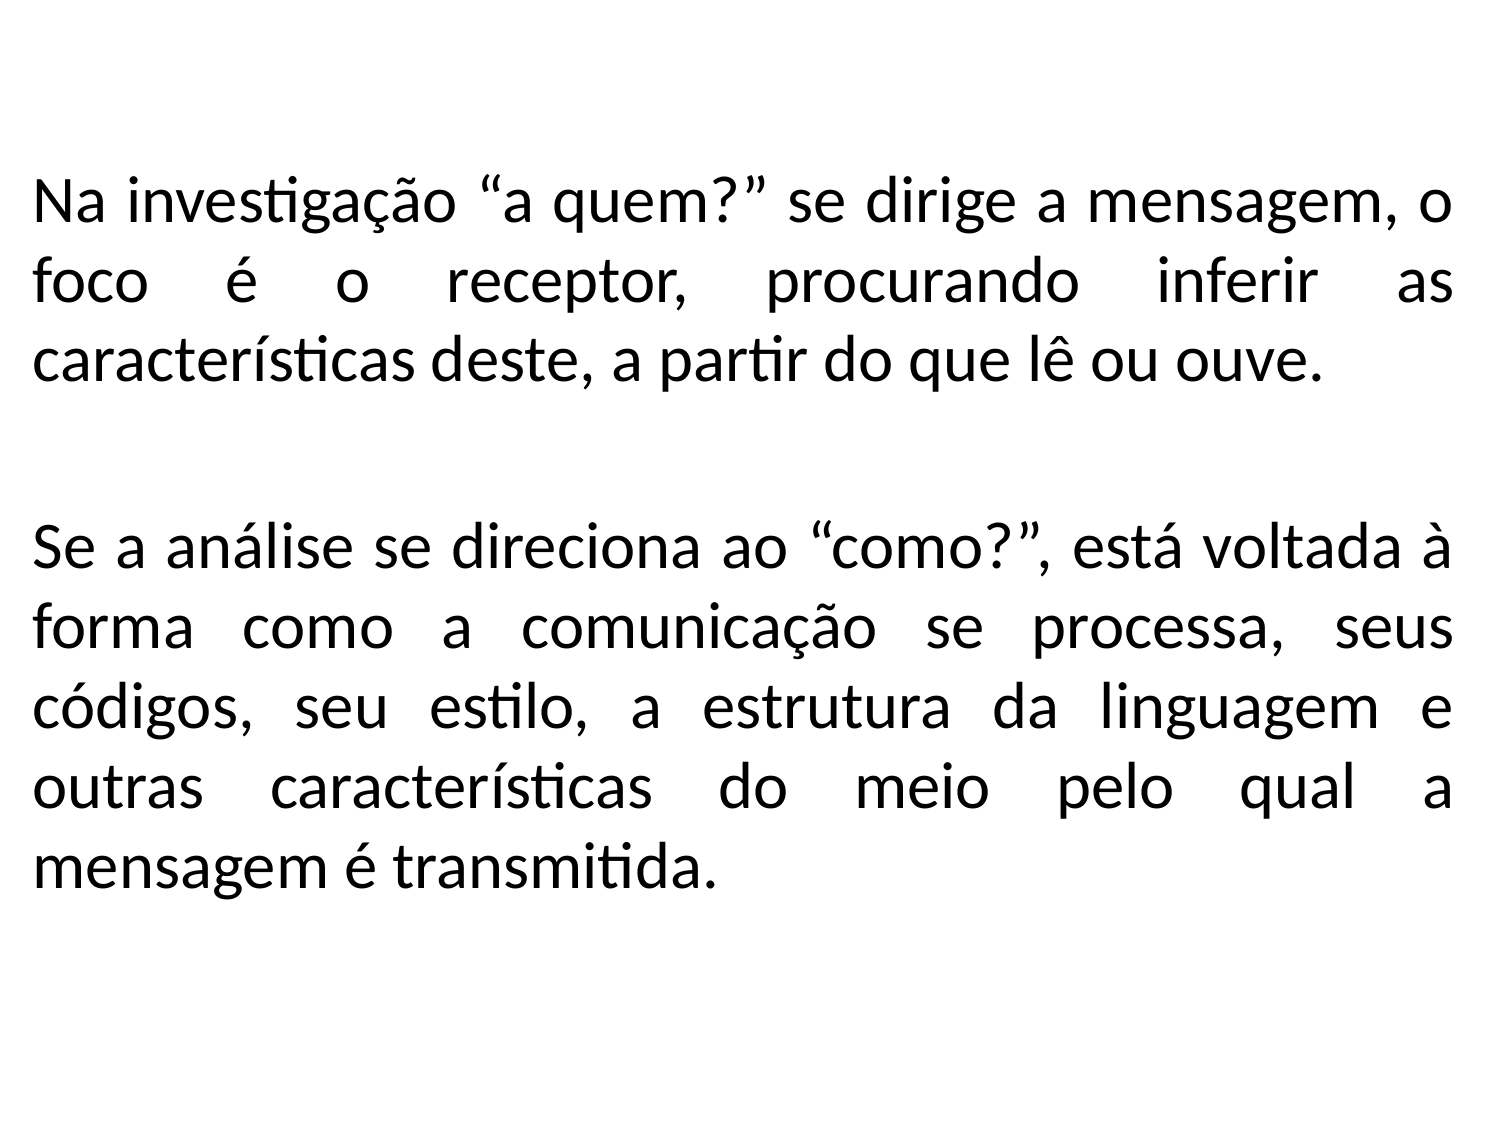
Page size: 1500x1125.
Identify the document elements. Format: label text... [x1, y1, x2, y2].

list Na investigação “a quem?” se dirige a mensagem, o foco é o receptor, procurando inferir as características deste, a partir do que lê ou ouve. Se a análise se direciona ao “como?”, está voltada à forma como a comunicação se processa, seus códigos, seu estilo, a estrutura da linguagem e outras características do meio pelo qual a mensagem é transmitida. [17, 54, 1471, 1083]
